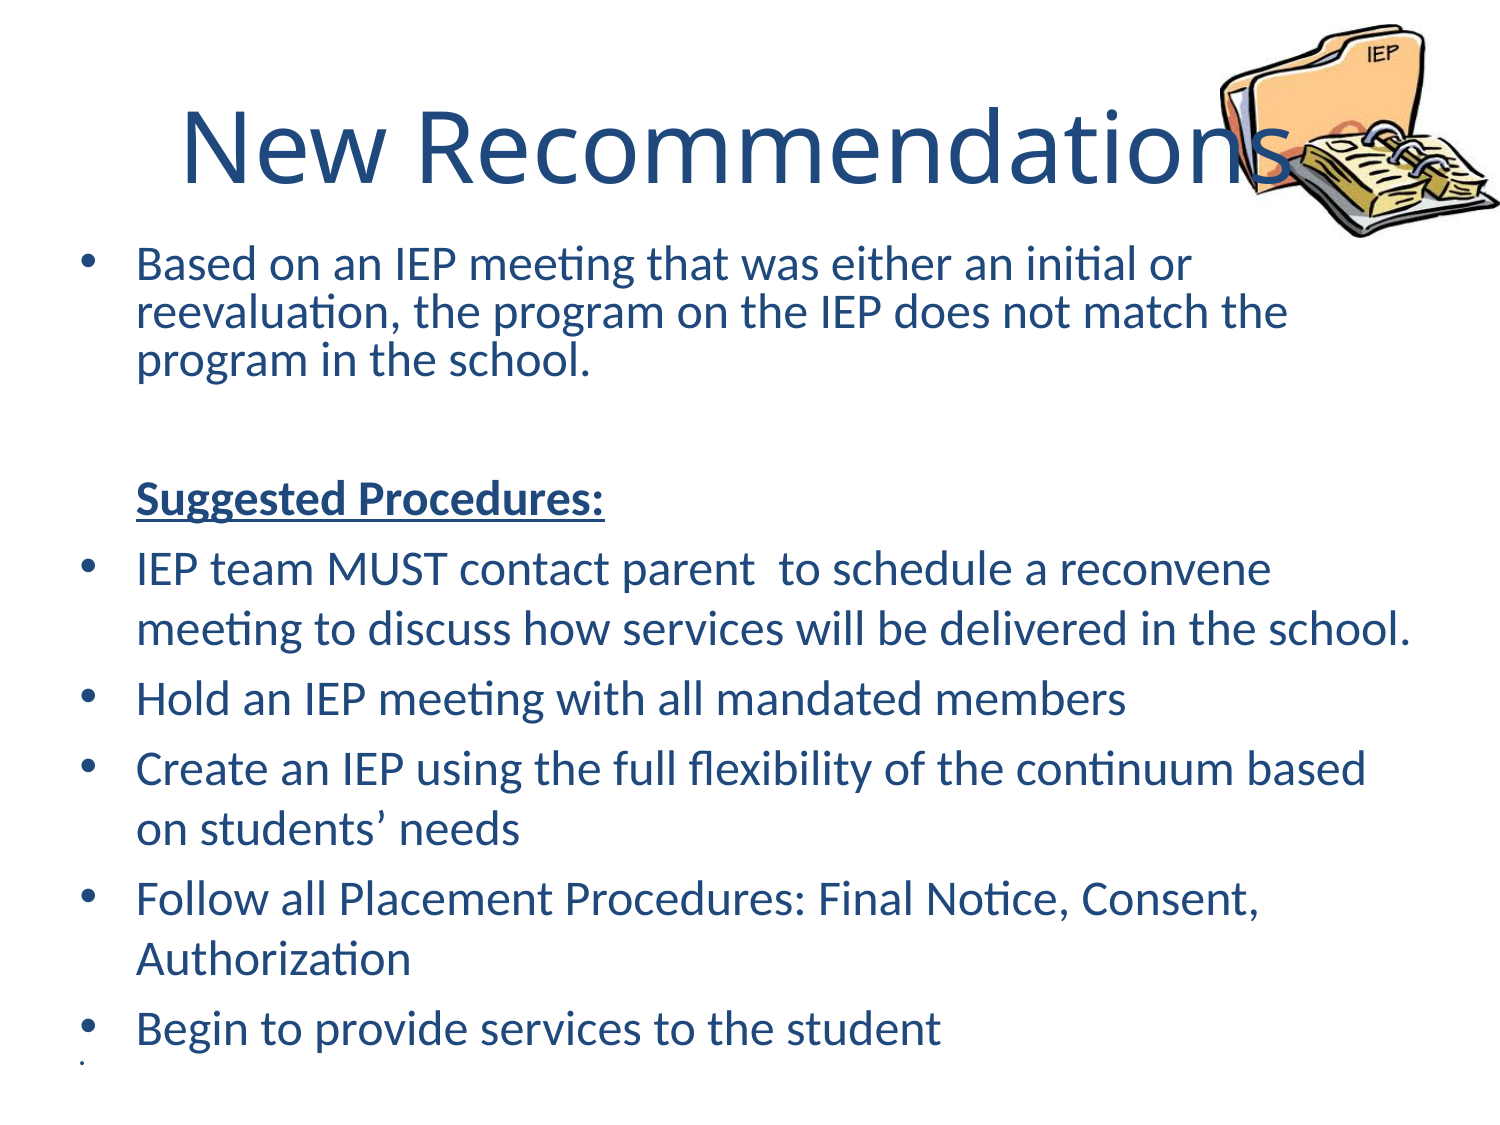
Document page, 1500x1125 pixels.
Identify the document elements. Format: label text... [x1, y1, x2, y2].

list Based on an IEP meeting that was either an initial or reevaluation, the program on the IEP does not match the program in the school. Suggested Procedures: IEP team MUST contact parent to schedule a reconvene meeting to discuss how services will be delivered in the school. Hold an IEP meeting with all mandated members Create an IEP using the full flexibility of the continuum based on students’ needs Follow all Placement Procedures: Final Notice, Consent, Authorization Begin to provide services to the student [64, 184, 1438, 1048]
title New Recommendations [62, 49, 1413, 238]
picture [1220, 24, 1500, 238]
